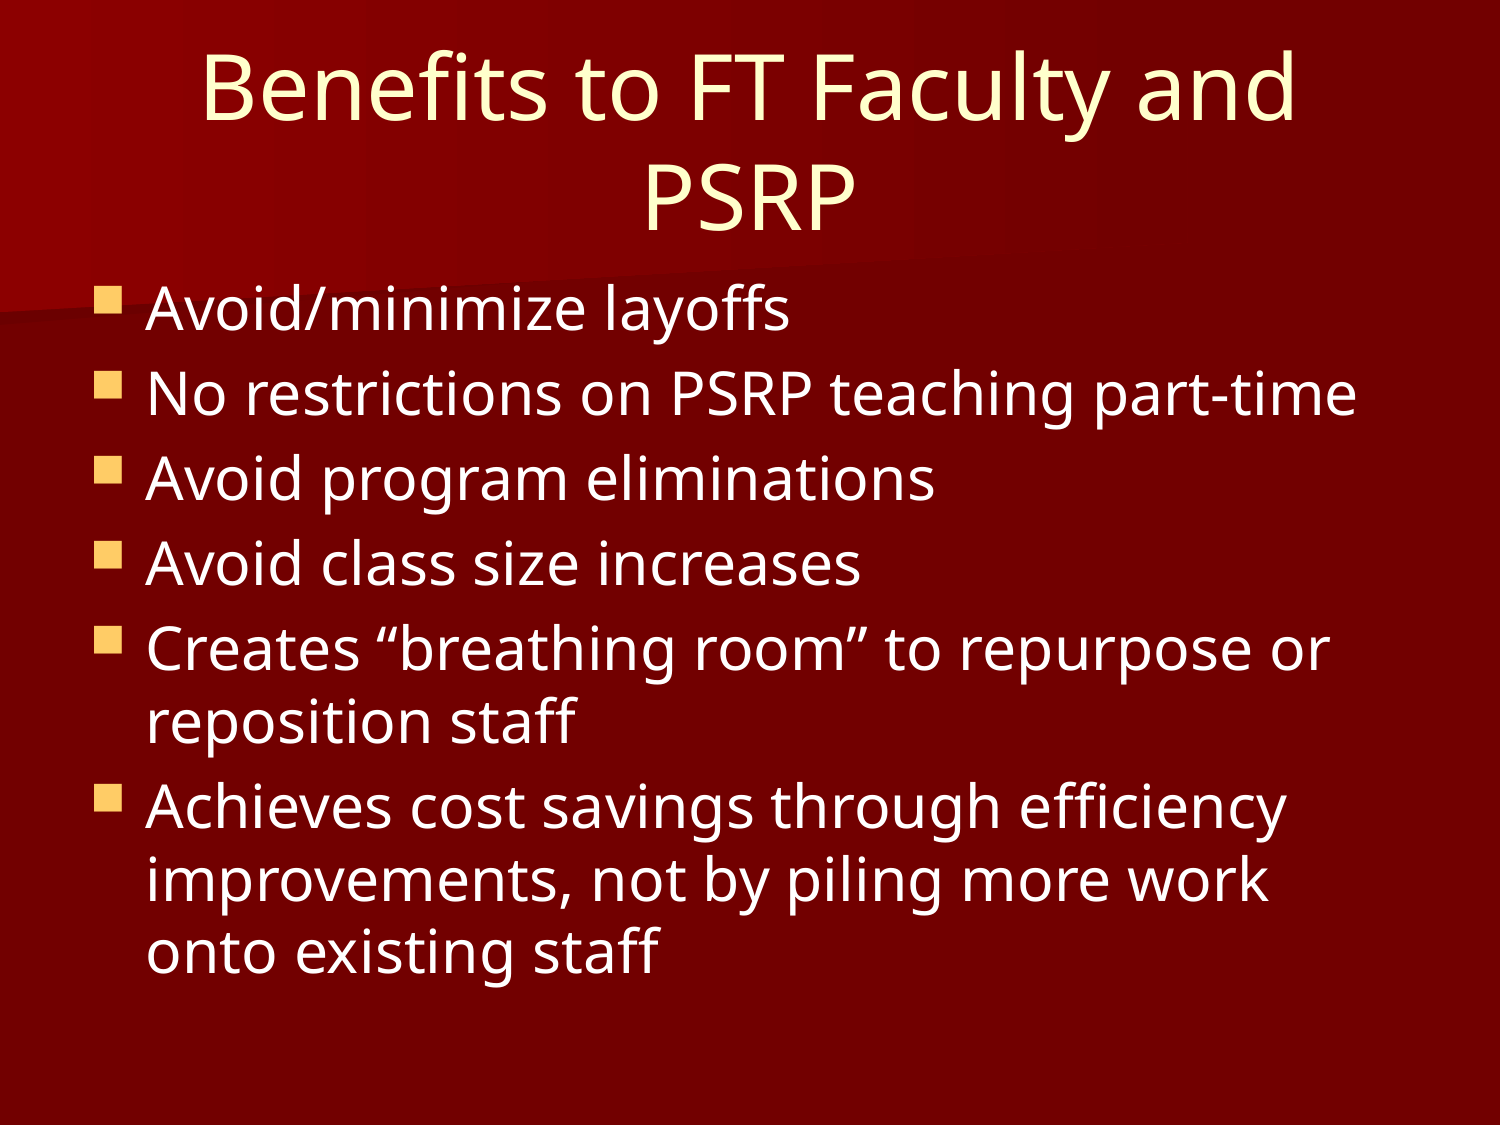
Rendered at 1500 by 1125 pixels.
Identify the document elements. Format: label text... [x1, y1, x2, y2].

list Avoid/minimize layoffs No restrictions on PSRP teaching part-time Avoid program eliminations Avoid class size increases Creates “breathing room” to repurpose or reposition staff Achieves cost savings through efficiency improvements, not by piling more work onto existing staff [75, 262, 1425, 1000]
title Benefits to FT Faculty and PSRP [75, 45, 1425, 233]
